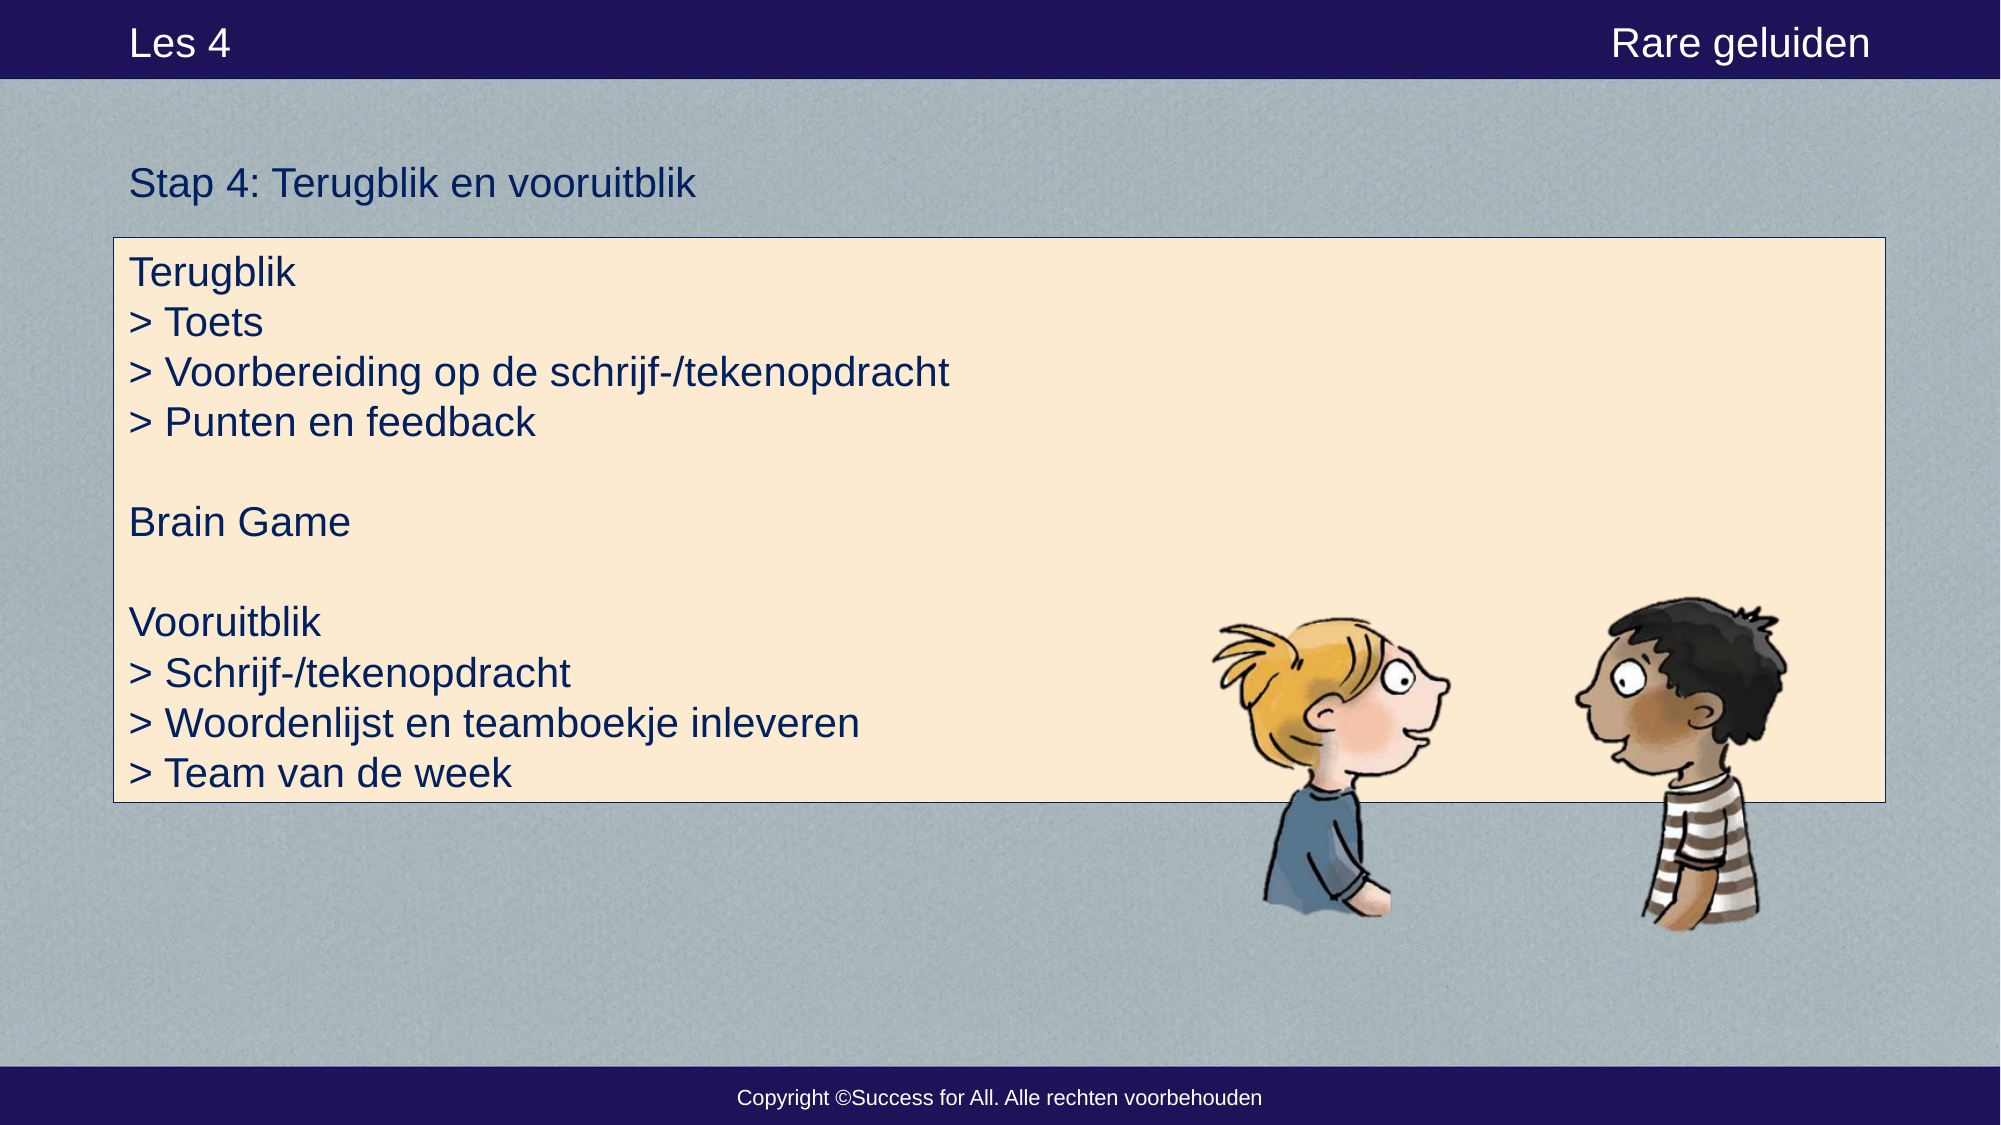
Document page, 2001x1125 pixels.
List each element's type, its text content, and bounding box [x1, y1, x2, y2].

text_box Rare geluiden [999, 8, 1886, 73]
text_box Terugblik > Toets > Voorbereiding op de schrijf-/tekenopdracht > Punten en feedback Brain Game Vooruitblik > Schrijf-/tekenopdracht > Woordenlijst en teamboekje inleveren > Team van de week [113, 237, 1886, 803]
text_box Stap 4: Terugblik en vooruitblik [113, 148, 1635, 214]
picture [0, 0, 2001, 1125]
text_box Copyright ©Success for All. Alle rechten voorbehouden [0, 1076, 2000, 1125]
text_box Les 4 [114, 8, 354, 73]
